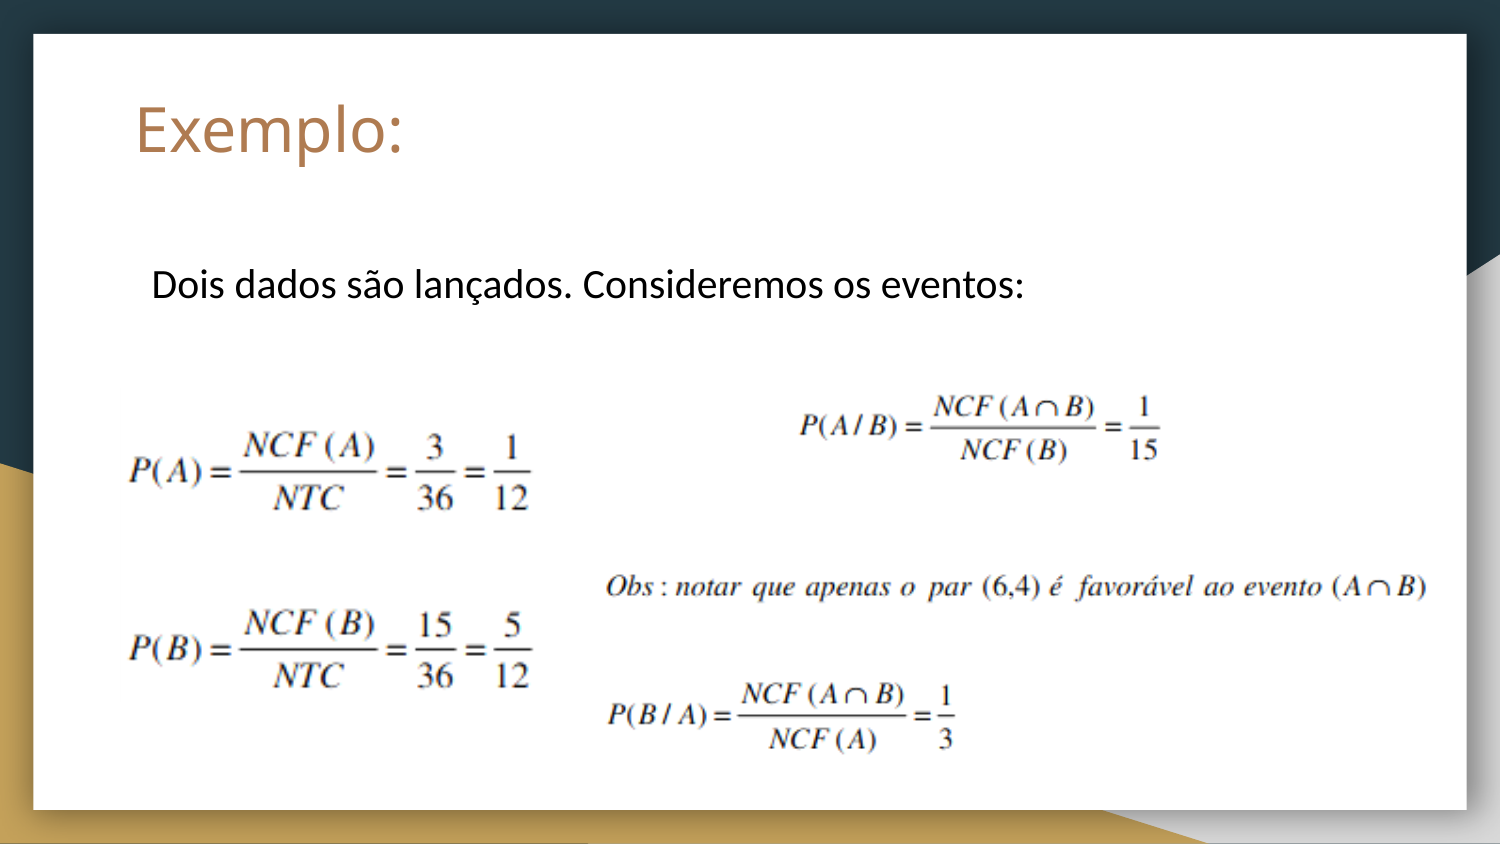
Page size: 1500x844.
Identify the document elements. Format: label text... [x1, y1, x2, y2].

title Exemplo: [119, 75, 1381, 179]
text_box Dois dados são lançados. Consideremos os eventos: [136, 241, 1351, 721]
picture [603, 388, 1443, 755]
picture [119, 388, 568, 702]
